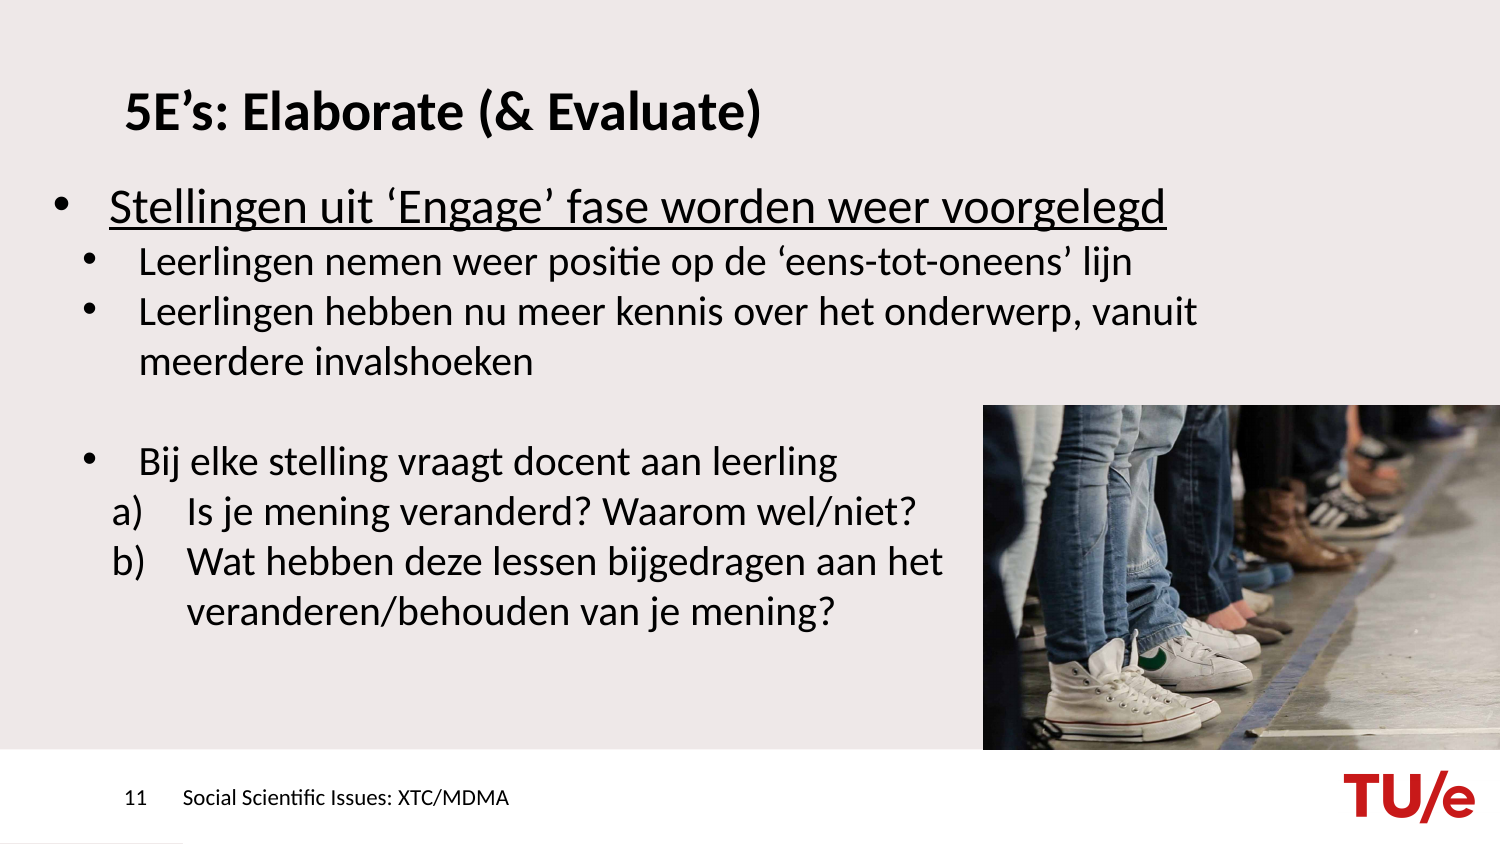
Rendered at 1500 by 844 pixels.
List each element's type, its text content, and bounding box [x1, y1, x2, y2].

title 5E’s: Elaborate (& Evaluate) [124, 85, 1364, 174]
footer Social Scientific Issues: XTC/MDMA [183, 749, 1339, 844]
picture [983, 405, 1500, 844]
list Stellingen uit ‘Engage’ fase worden weer voorgelegd Leerlingen nemen weer positie op de ‘eens-tot-oneens’ lijn Leerlingen hebben nu meer kennis over het onderwerp, vanuit meerdere invalshoeken Bij elke stelling vraagt docent aan leerling Is je mening veranderd? Waarom wel/niet? Wat hebben deze lessen bijgedragen aan het veranderen/behouden van je mening? [23, 173, 1263, 722]
slide_number 11 [0, 749, 183, 844]
